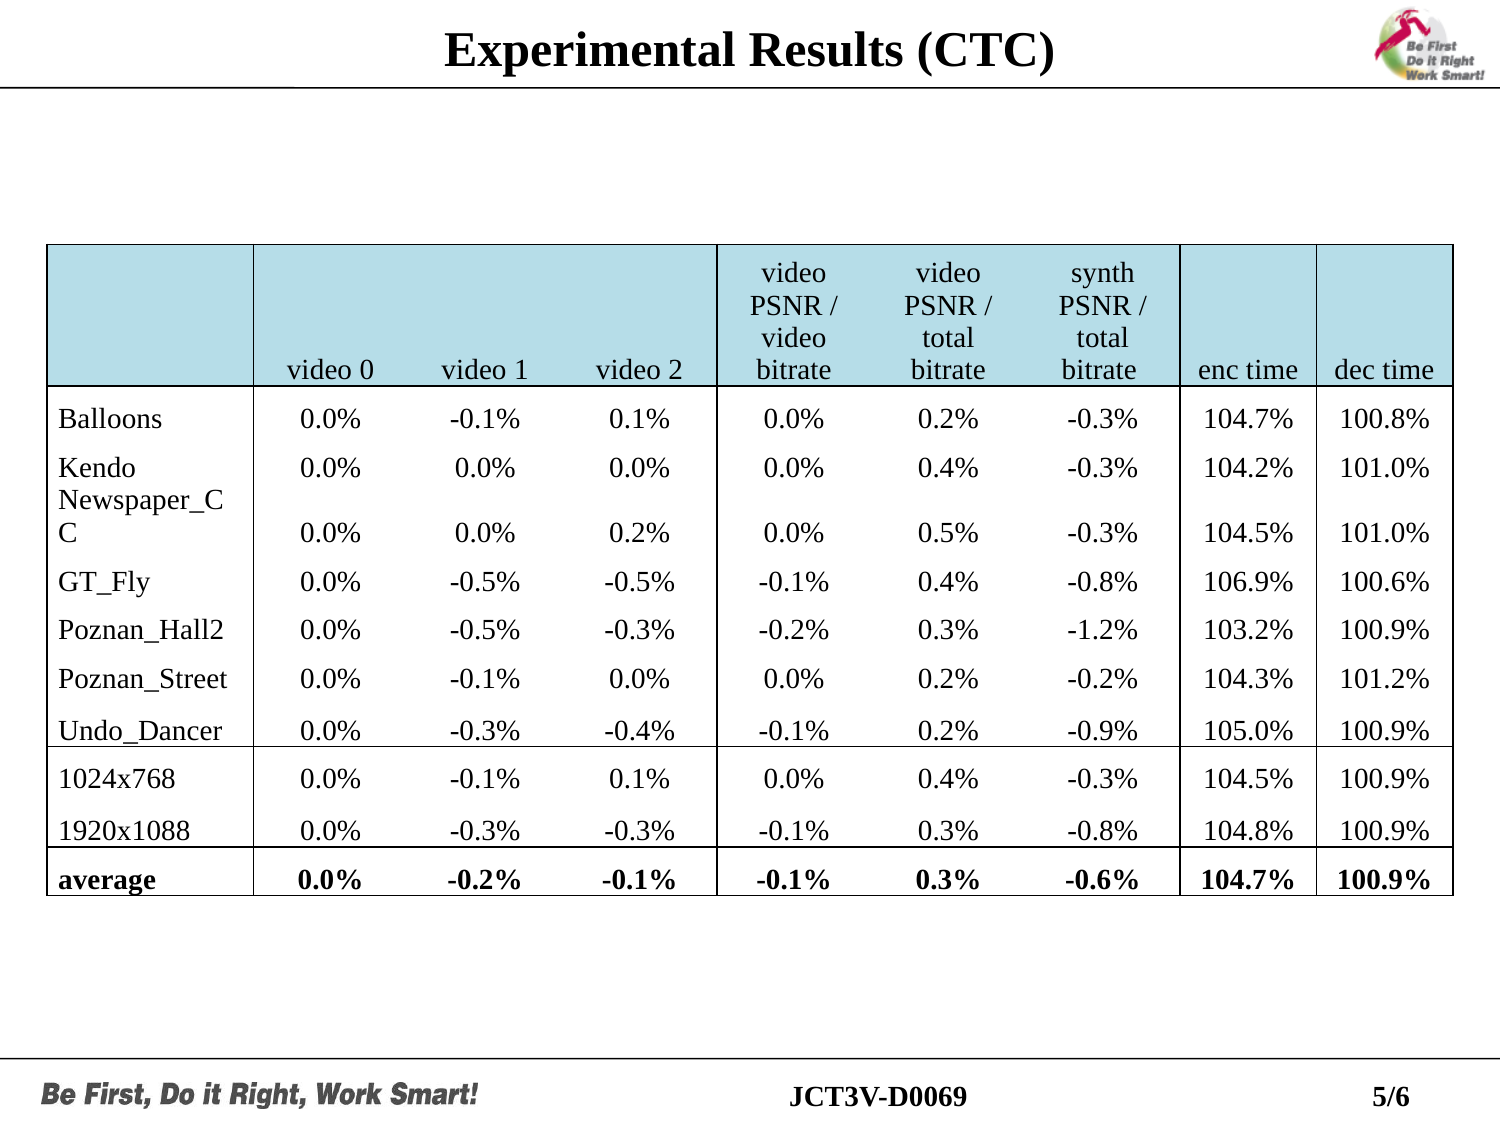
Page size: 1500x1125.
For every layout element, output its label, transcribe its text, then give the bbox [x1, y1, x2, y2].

table_cell 0.2% [871, 646, 1026, 695]
table_cell -0.3% [1026, 387, 1179, 435]
table_cell 104.8% [1181, 795, 1316, 846]
table_cell Poznan_Hall2 [48, 597, 253, 646]
table_cell -0.1% [718, 695, 871, 746]
table_cell 0.0% [408, 435, 562, 484]
table_cell -0.2% [1026, 646, 1179, 695]
table_cell 0.0% [254, 695, 408, 746]
table_cell 103.2% [1181, 597, 1316, 646]
table_cell -0.3% [408, 795, 562, 846]
table_cell 0.3% [871, 848, 1026, 895]
table_header video PSNR / video bitrate [718, 245, 871, 385]
table_cell 0.0% [718, 747, 871, 795]
table_cell 0.0% [254, 484, 408, 548]
table_cell -0.2% [718, 597, 871, 646]
table_cell 1920x1088 [48, 795, 253, 846]
table_cell 101.0% [1317, 484, 1452, 548]
table_cell -0.3% [562, 795, 716, 846]
table_cell -0.1% [562, 848, 716, 895]
table_cell 0.0% [254, 848, 408, 895]
table_cell -0.1% [718, 548, 871, 597]
table_cell 0.0% [254, 435, 408, 484]
table_cell 106.9% [1181, 548, 1316, 597]
table_cell 0.0% [718, 646, 871, 695]
picture [1426, 5, 1489, 83]
table_cell 0.0% [254, 795, 408, 846]
table_cell 0.2% [871, 695, 1026, 746]
table_cell 104.7% [1181, 387, 1316, 435]
table_cell average [48, 848, 253, 895]
table_cell Undo_Dancer [48, 695, 253, 746]
table_cell -0.5% [408, 548, 562, 597]
table_cell -0.3% [562, 597, 716, 646]
table_cell -0.1% [408, 646, 562, 695]
table_cell GT_Fly [48, 548, 253, 597]
table_header video 2 [562, 245, 716, 385]
table_cell 0.0% [562, 435, 716, 484]
table_cell 100.9% [1317, 795, 1452, 846]
table_cell 105.0% [1181, 695, 1316, 746]
table_cell -0.5% [408, 597, 562, 646]
table_cell 0.0% [562, 646, 716, 695]
table_cell -0.9% [1026, 695, 1179, 746]
table_cell 101.0% [1317, 435, 1452, 484]
table_cell 0.0% [254, 548, 408, 597]
table_cell Newspaper_CC [48, 484, 253, 548]
table_cell 0.4% [871, 548, 1026, 597]
table_cell -0.1% [408, 387, 562, 435]
table_cell Poznan_Street [48, 646, 253, 695]
table_cell -0.8% [1026, 548, 1179, 597]
table_cell -0.1% [718, 848, 871, 895]
table_header dec time [1317, 245, 1452, 385]
table_cell 0.4% [871, 747, 1026, 795]
table_cell 104.2% [1181, 435, 1316, 484]
table_cell 0.0% [254, 597, 408, 646]
table_cell 1024x768 [48, 747, 253, 795]
table_cell 0.2% [871, 387, 1026, 435]
table_cell 101.2% [1317, 646, 1452, 695]
table_header video 0 [254, 245, 408, 385]
table_cell 104.7% [1181, 848, 1316, 895]
table_cell 0.0% [718, 387, 871, 435]
table_cell -0.5% [562, 548, 716, 597]
table_cell 100.9% [1317, 747, 1452, 795]
table_cell -0.1% [718, 795, 871, 846]
table_cell -0.3% [1026, 747, 1179, 795]
table_cell 104.5% [1181, 484, 1316, 548]
table_cell 0.1% [562, 747, 716, 795]
table_cell 0.0% [718, 484, 871, 548]
table_cell 0.0% [254, 747, 408, 795]
table_cell -0.8% [1026, 795, 1179, 846]
table_cell Kendo [48, 435, 253, 484]
table_cell 0.5% [871, 484, 1026, 548]
table_cell 0.3% [871, 795, 1026, 846]
table_cell 0.0% [254, 646, 408, 695]
table_cell 100.9% [1317, 848, 1452, 895]
table_cell -0.1% [408, 747, 562, 795]
table_cell 104.3% [1181, 646, 1316, 695]
table_cell 100.6% [1317, 548, 1452, 597]
text_box JCT3V-D0069 [632, 1065, 983, 1125]
table_cell 0.2% [562, 484, 716, 548]
table_cell Balloons [48, 387, 253, 435]
table_header enc time [1181, 245, 1316, 385]
table_cell 104.5% [1181, 747, 1316, 795]
table_cell 0.0% [408, 484, 562, 548]
table_cell 0.0% [254, 387, 408, 435]
table_cell 100.9% [1317, 695, 1452, 746]
table_header video PSNR / total bitrate [871, 245, 1026, 385]
table_header [48, 245, 253, 385]
table_header video 1 [408, 245, 562, 385]
picture [41, 1082, 478, 1109]
table_cell -0.3% [408, 695, 562, 746]
table_cell -0.2% [408, 848, 562, 895]
title Experimental Results (CTC) [74, 0, 1426, 141]
slide_number 5/6 [1074, 1065, 1425, 1125]
table_cell -0.3% [1026, 435, 1179, 484]
table_cell -0.4% [562, 695, 716, 746]
table_cell 0.1% [562, 387, 716, 435]
table_cell -0.3% [1026, 484, 1179, 548]
table_header synth PSNR / total bitrate [1026, 245, 1179, 385]
table_cell 0.3% [871, 597, 1026, 646]
table_cell -0.6% [1026, 848, 1179, 895]
table_cell -1.2% [1026, 597, 1179, 646]
table_cell 100.8% [1317, 387, 1452, 435]
table_cell 0.0% [718, 435, 871, 484]
table_cell 0.4% [871, 435, 1026, 484]
table_cell 100.9% [1317, 597, 1452, 646]
